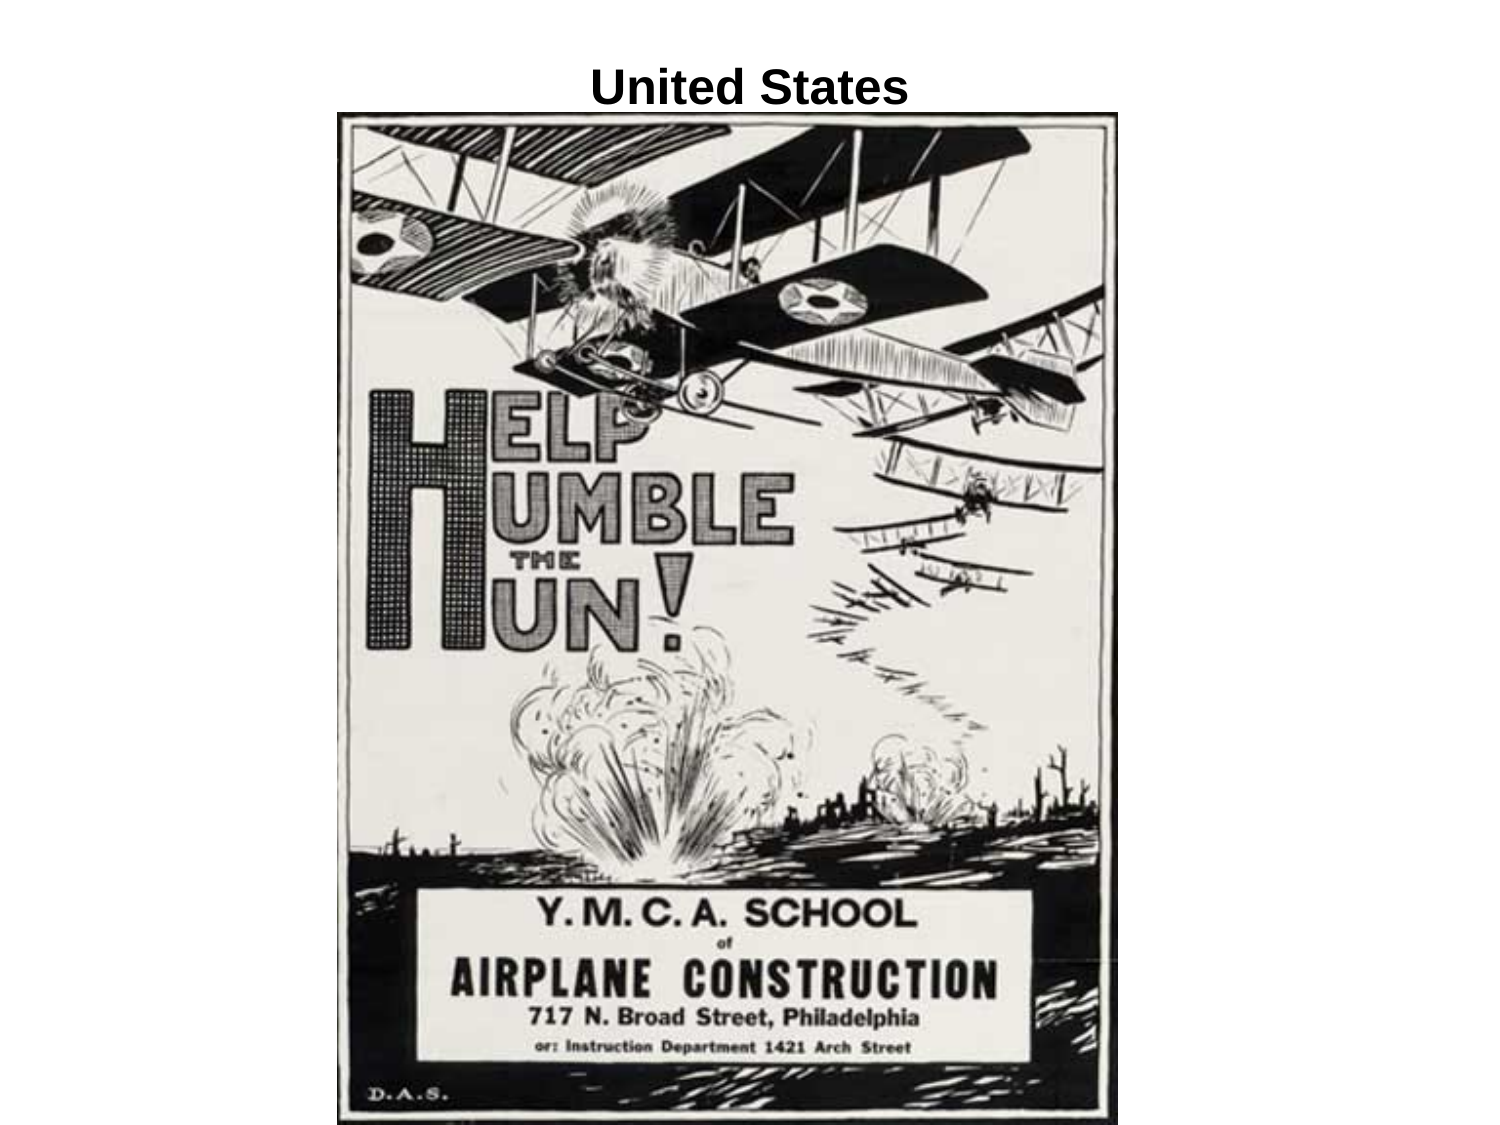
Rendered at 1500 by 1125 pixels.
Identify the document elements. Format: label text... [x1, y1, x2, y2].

title United States [74, 44, 1426, 126]
picture [337, 112, 1119, 1125]
